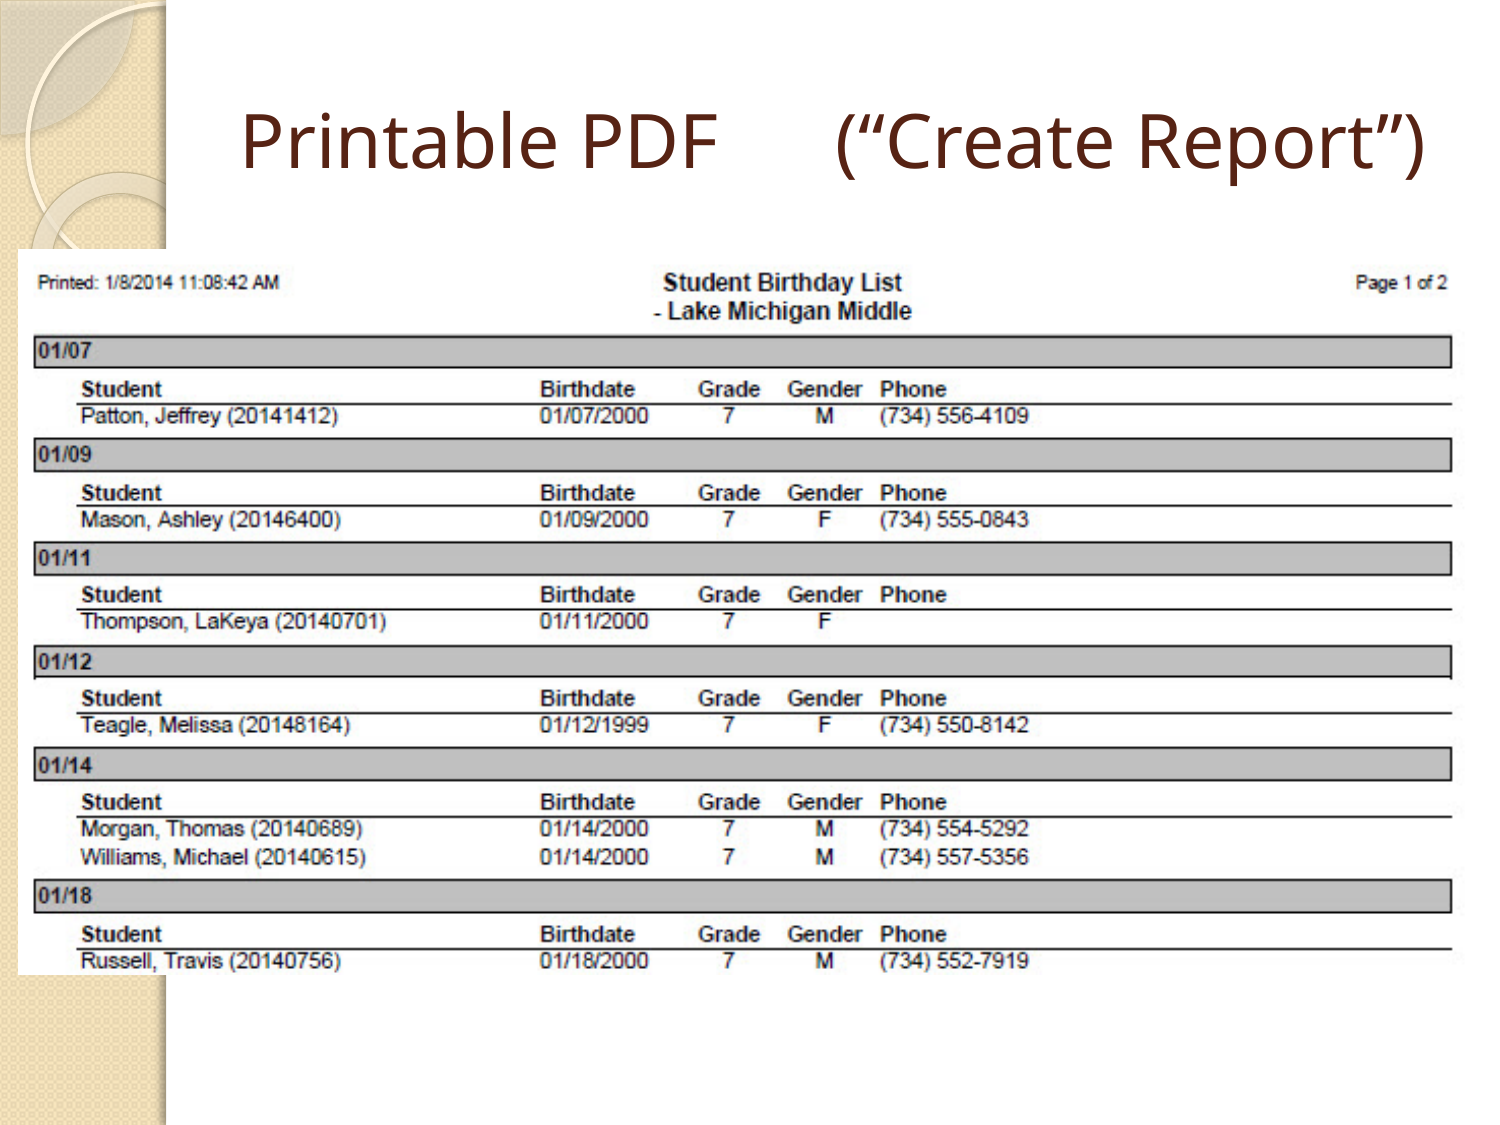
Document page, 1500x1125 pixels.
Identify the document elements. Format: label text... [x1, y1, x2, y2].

title Printable PDF (“Create Report”) [225, 45, 1466, 233]
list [18, 249, 1476, 976]
